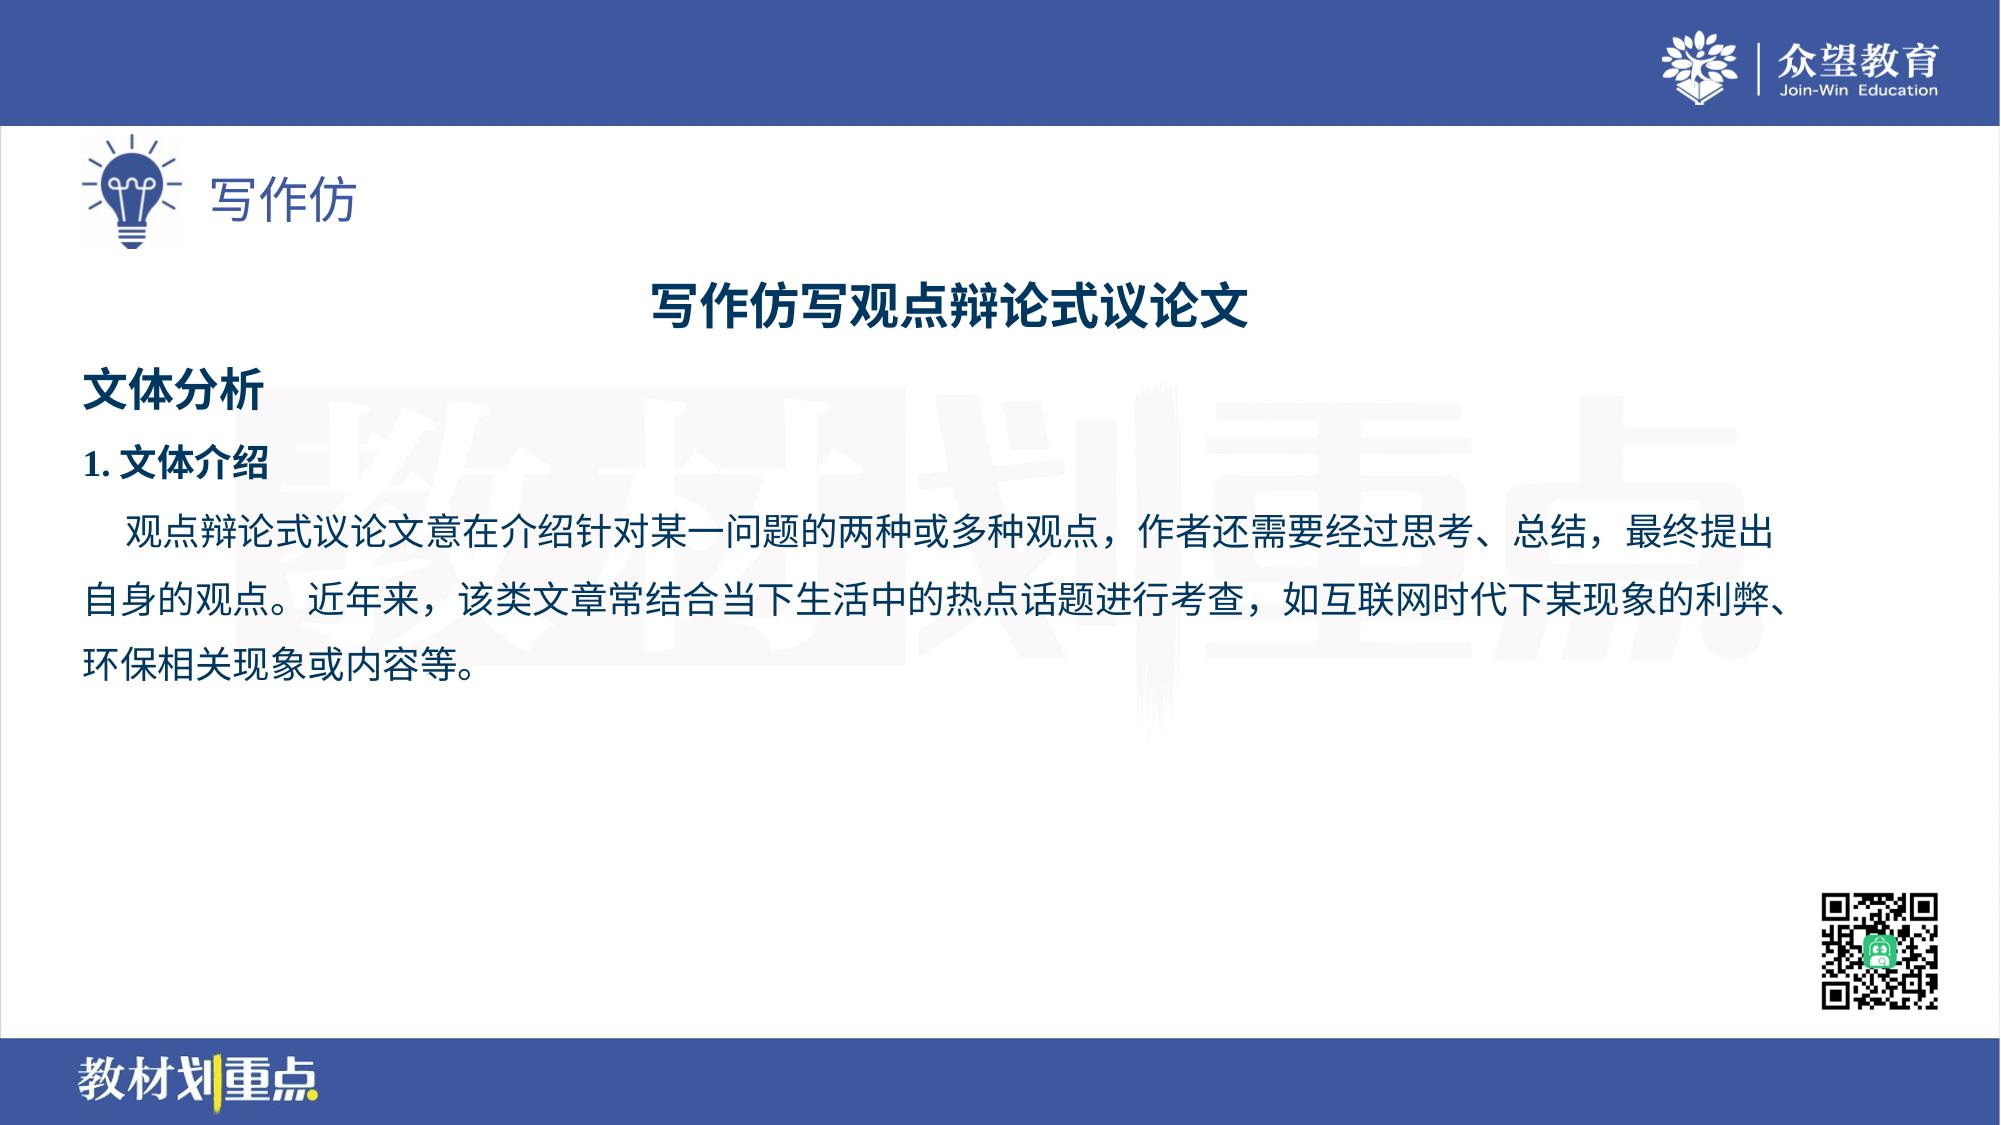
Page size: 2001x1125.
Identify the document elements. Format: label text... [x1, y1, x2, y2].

text_box 1.文体介绍 观点辩论式议论文意在介绍针对某一问题的两种或多种观点，作者还需要经过思考、总结，最终提出 自身的观点。近年来，该类文章常结合当下生活中的热点话题进行考查，如互联网时代下某现象的利弊、 环保相关现象或内容等。 [82, 415, 1817, 680]
text_box 文体分析 [82, 334, 1817, 415]
picture [0, 0, 2000, 1125]
text_box 写作仿写观点辩论式议论文 [82, 247, 1817, 334]
